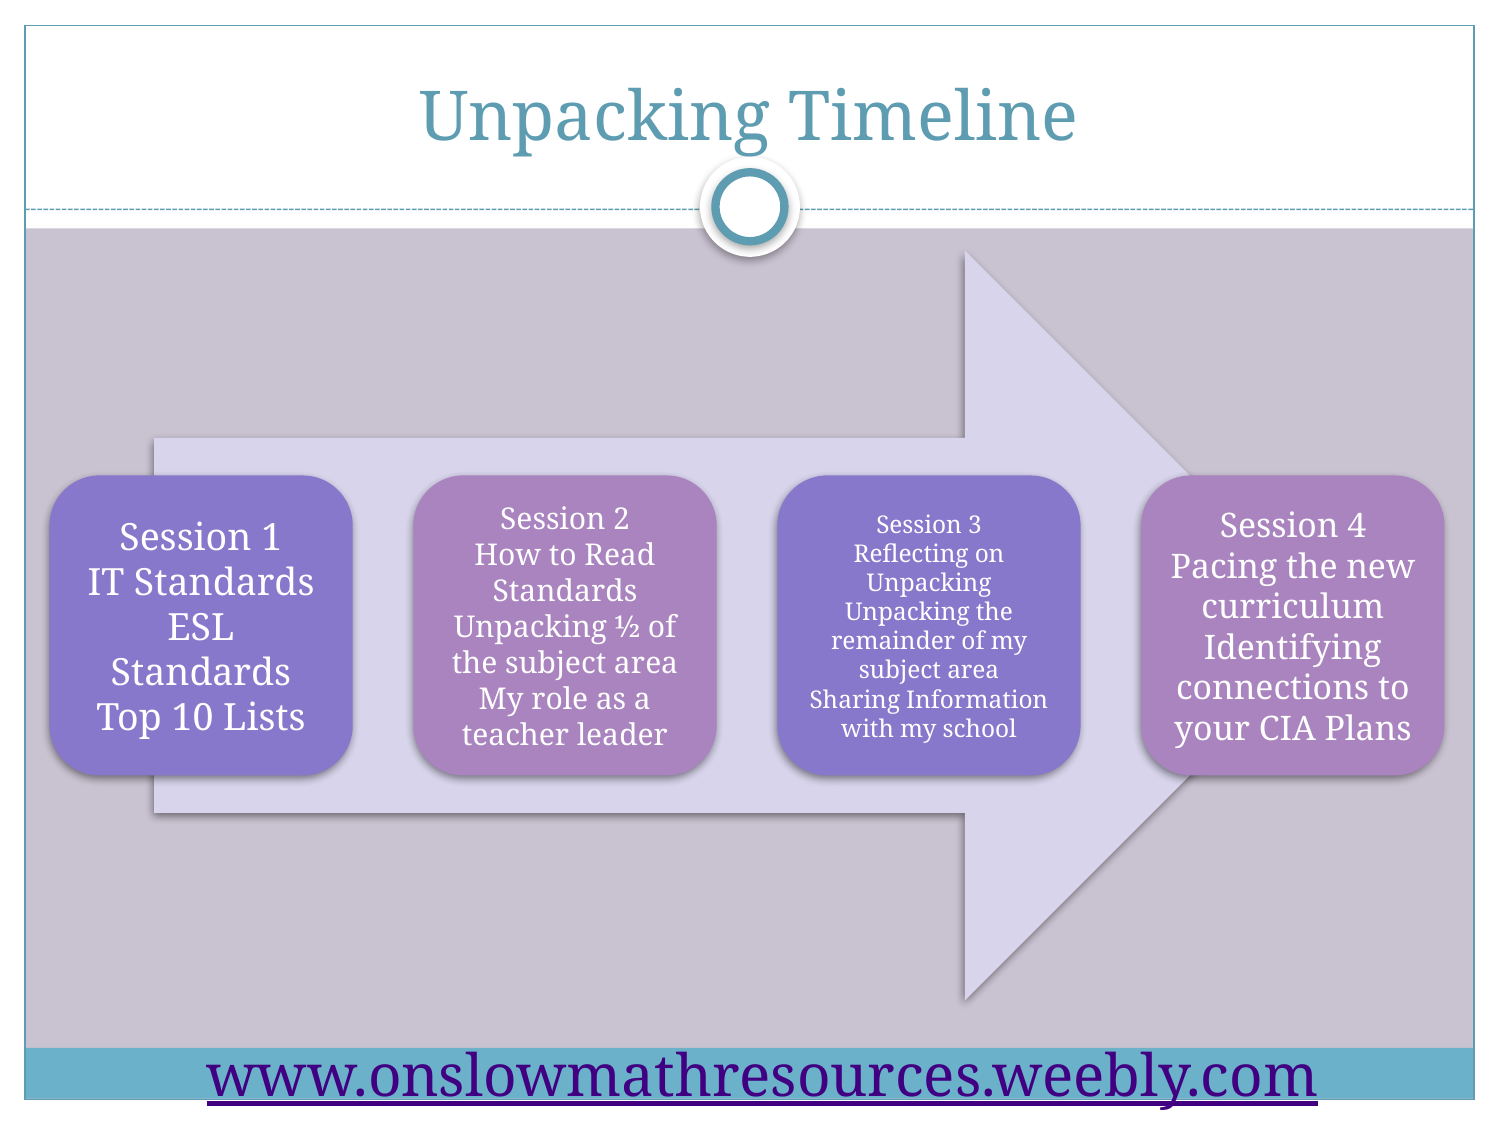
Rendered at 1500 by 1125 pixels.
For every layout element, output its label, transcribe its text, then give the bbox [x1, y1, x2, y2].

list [49, 250, 1445, 1001]
text_box www.onslowmathresources.weebly.com [112, 1031, 1413, 1125]
title Unpacking Timeline [49, 37, 1450, 162]
